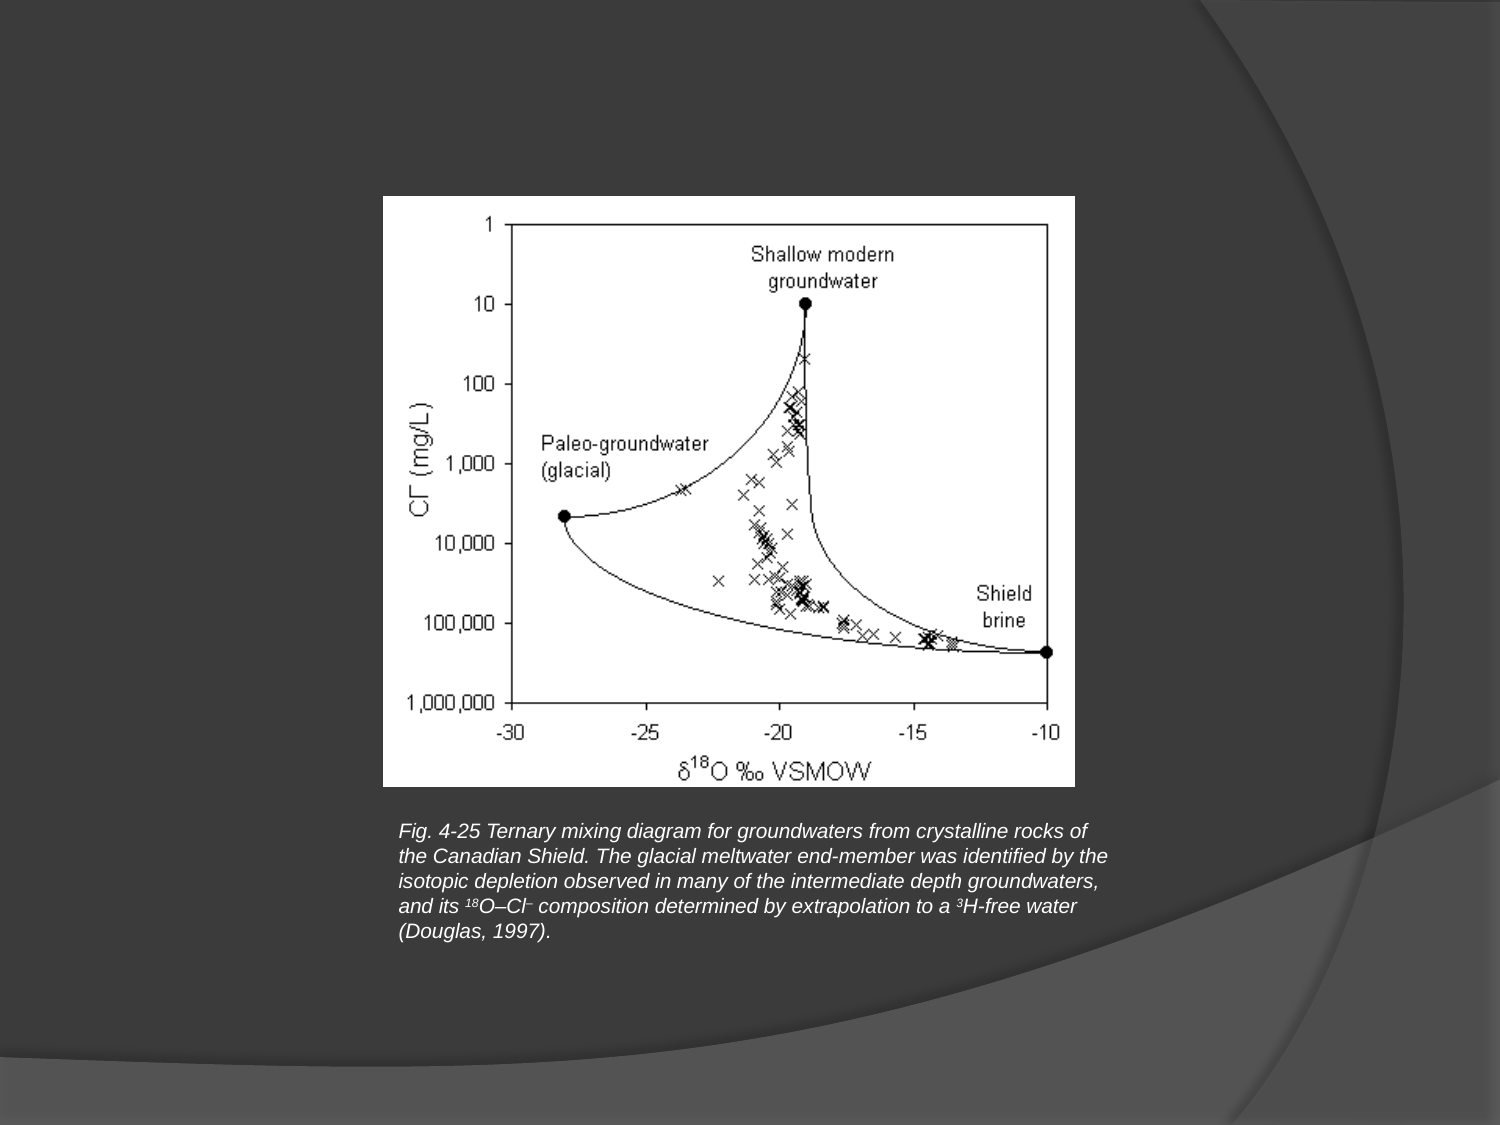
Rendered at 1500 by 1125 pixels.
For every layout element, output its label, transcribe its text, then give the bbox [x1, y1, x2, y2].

picture [383, 196, 1075, 788]
text_box Fig. 4-25 Ternary mixing diagram for groundwaters from crystalline rocks of the Canadian Shield. The glacial meltwater end-member was identified by the isotopic depletion observed in many of the intermediate depth groundwaters, and its 18O–Cl– composition determined by extrapolation to a 3H-free water (Douglas, 1997). [383, 810, 1134, 976]
